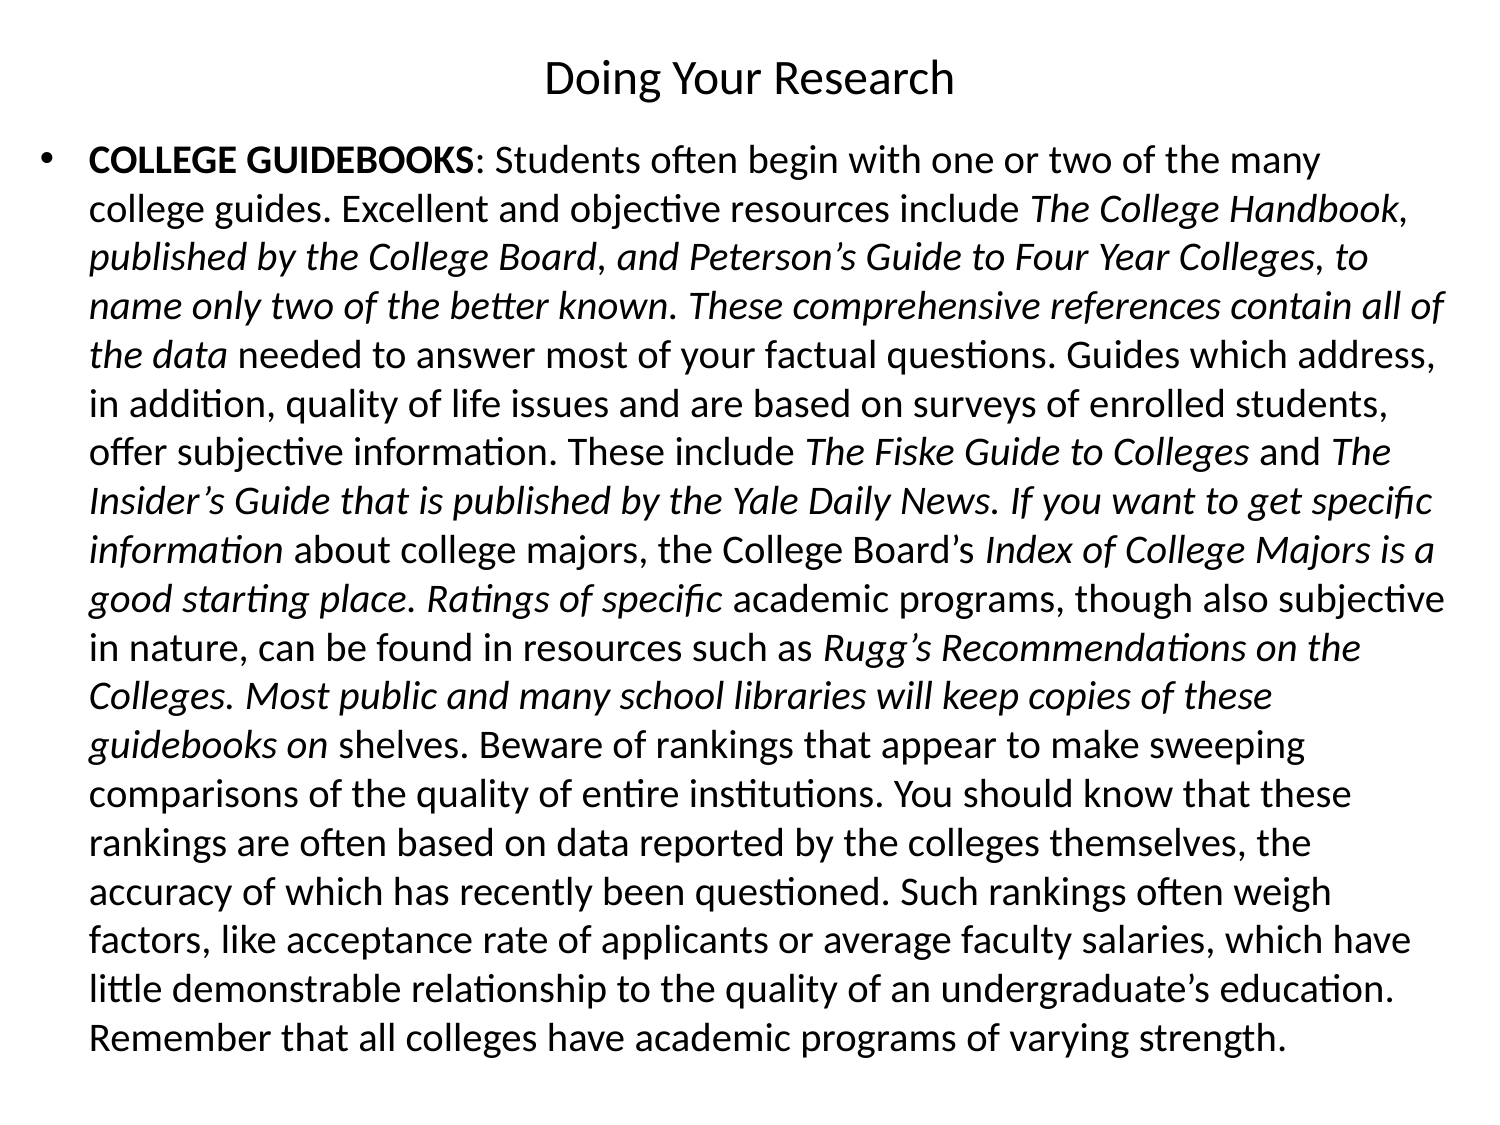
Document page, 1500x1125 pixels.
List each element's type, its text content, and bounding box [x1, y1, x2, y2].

title Doing Your Research [75, 37, 1425, 113]
list COLLEGE GUIDEBOOKS: Students often begin with one or two of the many college guides. Excellent and objective resources include The College Handbook, published by the College Board, and Peterson’s Guide to Four Year Colleges, to name only two of the better known. These comprehensive references contain all of the data needed to answer most of your factual questions. Guides which address, in addition, quality of life issues and are based on surveys of enrolled students, offer subjective information. These include The Fiske Guide to Colleges and The Insider’s Guide that is published by the Yale Daily News. If you want to get specific information about college majors, the College Board’s Index of College Majors is a good starting place. Ratings of specific academic programs, though also subjective in nature, can be found in resources such as Rugg’s Recommendations on the Colleges. Most public and many school libraries will keep copies of these guidebooks on shelves. Beware of rankings that appear to make sweeping comparisons of the quality of entire institutions. You should know that these rankings are often based on data reported by the colleges themselves, the accuracy of which has recently been questioned. Such rankings often weigh factors, like acceptance rate of applicants or average faculty salaries, which have little demonstrable relationship to the quality of an undergraduate’s education. Remember that all colleges have academic programs of varying strength. [24, 125, 1463, 1125]
